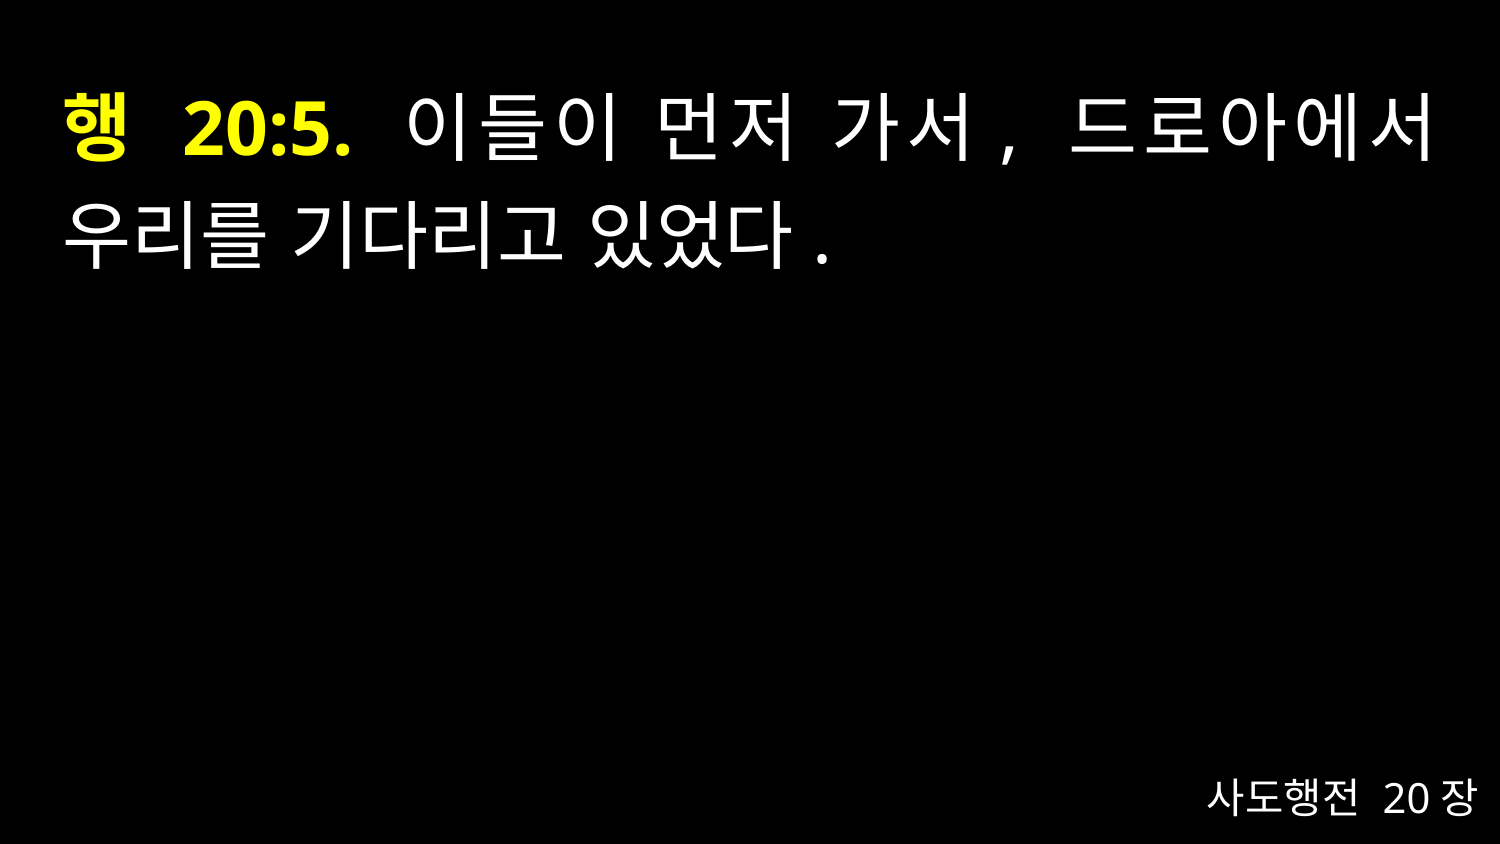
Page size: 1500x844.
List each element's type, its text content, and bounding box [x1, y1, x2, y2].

subtitle 사도행전 20장 [916, 770, 1500, 844]
title 행 20:5. 이들이 먼저 가서, 드로아에서 우리를 기다리고 있었다. [0, 0, 1500, 844]
